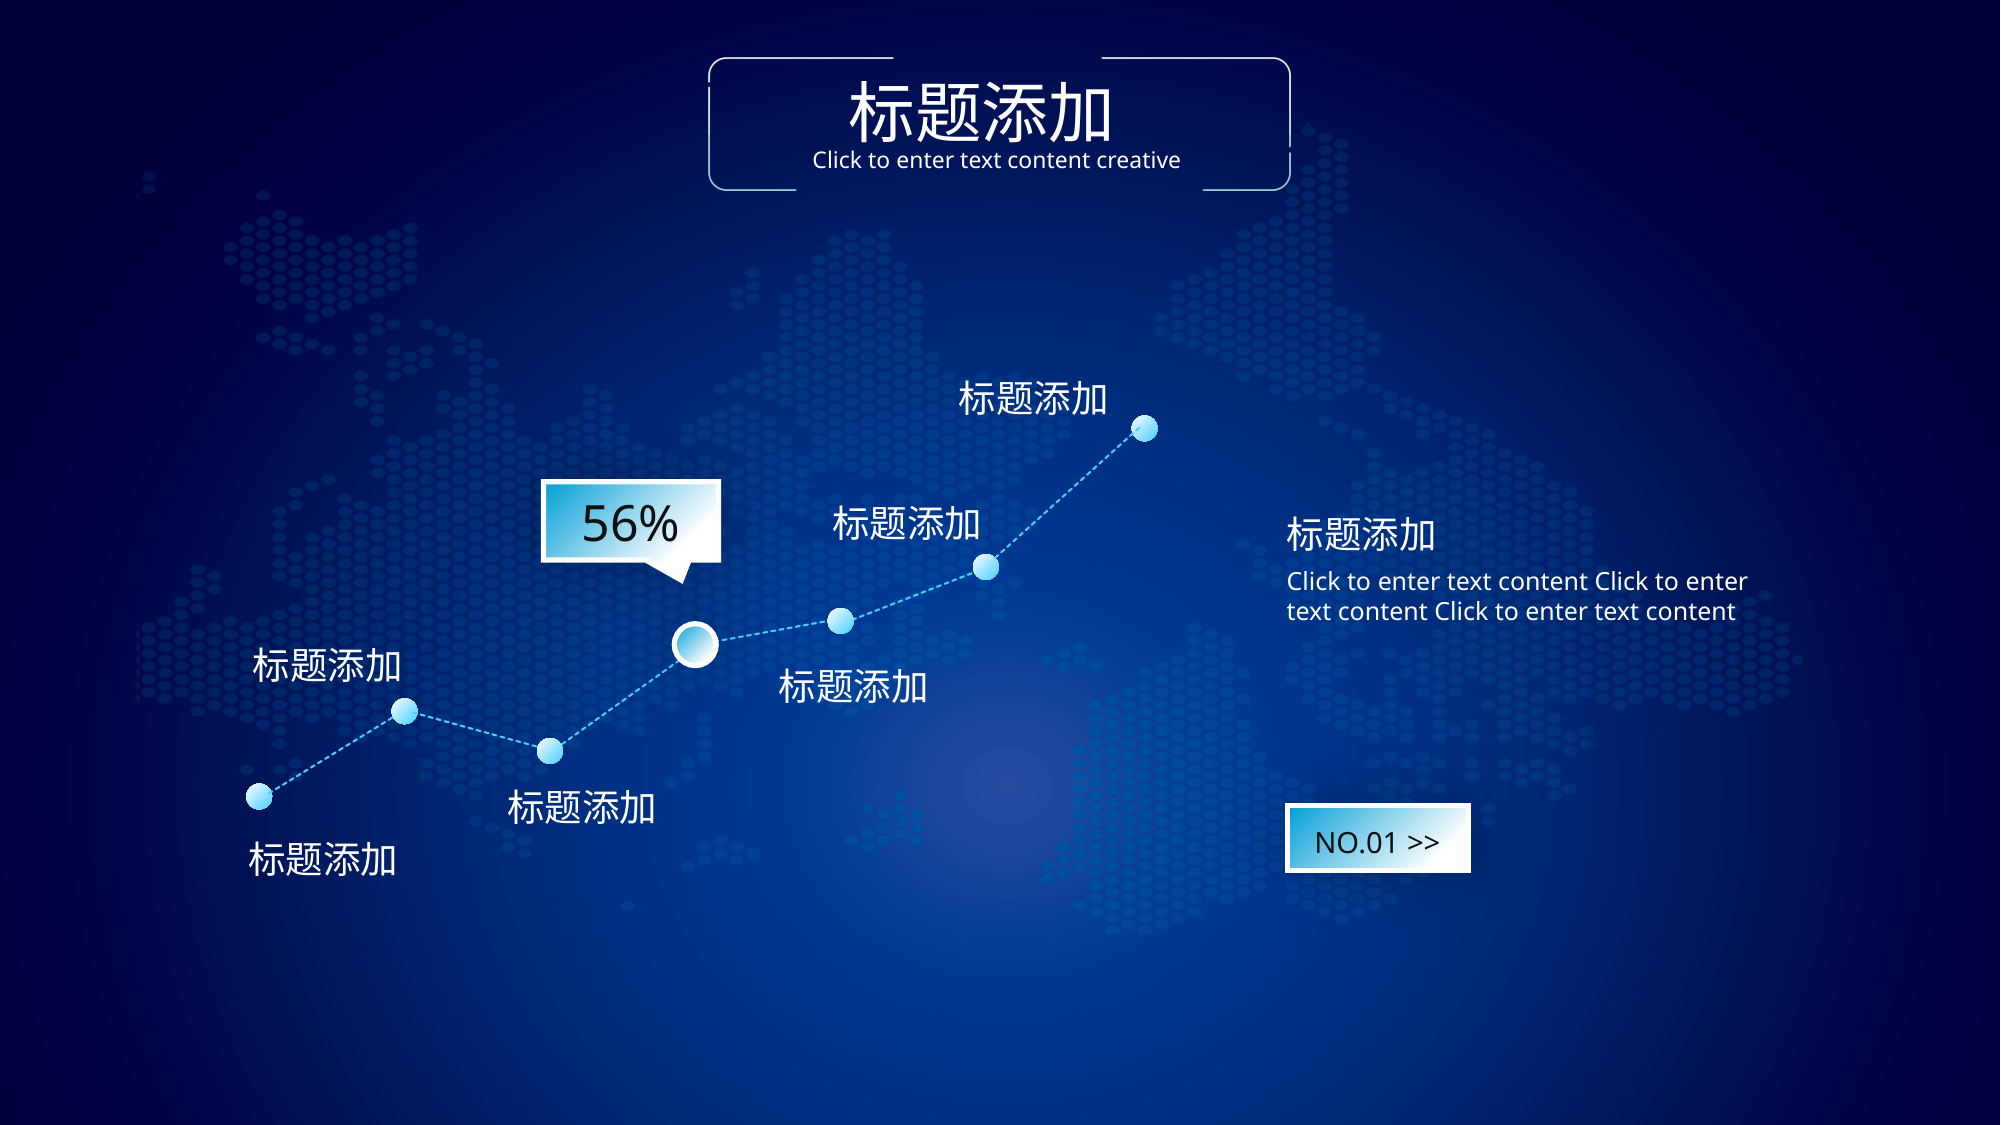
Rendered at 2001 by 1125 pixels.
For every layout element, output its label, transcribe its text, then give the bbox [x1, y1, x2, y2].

text_box [1286, 805, 1470, 872]
picture [0, 0, 2000, 1125]
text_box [1271, 503, 1793, 634]
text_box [650, 63, 1349, 181]
text_box NO.01 >> [1287, 816, 1468, 867]
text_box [233, 367, 1158, 890]
